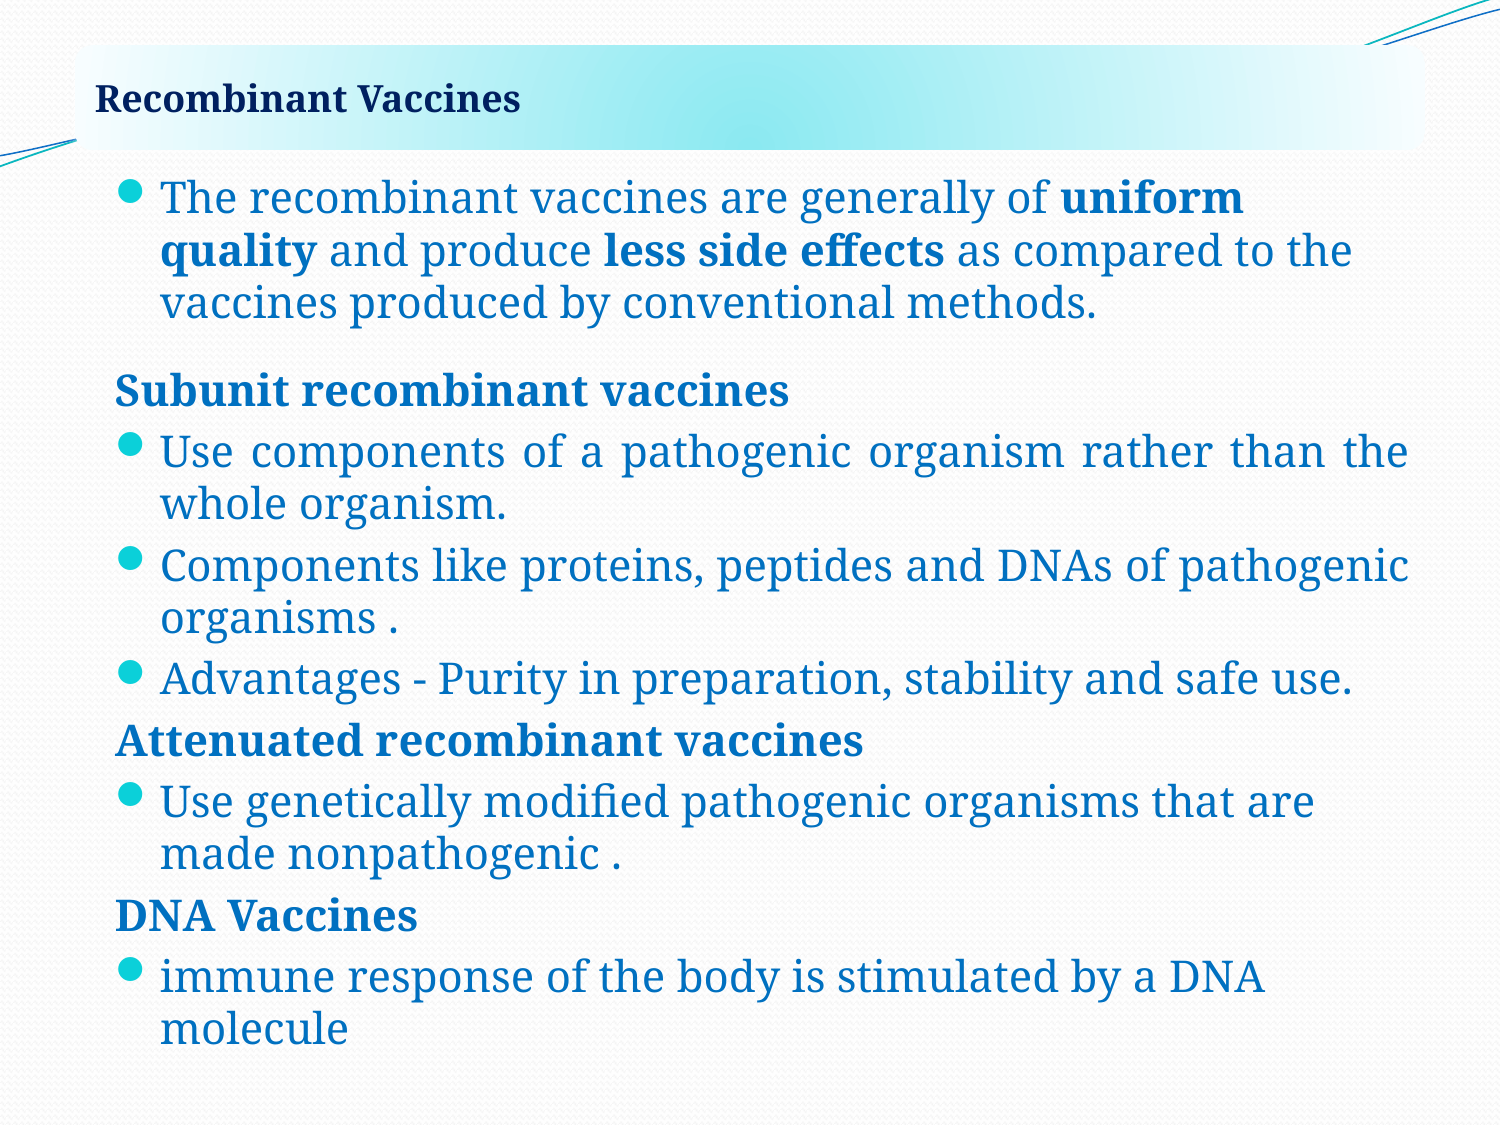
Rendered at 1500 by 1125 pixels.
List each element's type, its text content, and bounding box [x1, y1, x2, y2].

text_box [74, 44, 1426, 151]
list The recombinant vaccines are generally of uniform quality and produce less side effects as compared to the vaccines produced by conventional methods. Subunit recombinant vaccines Use components of a pathogenic organism rather than the whole organism. Components like proteins, peptides and DNAs of pathogenic organisms . Advantages - Purity in preparation, stability and safe use. Attenuated recombinant vaccines Use genetically modified pathogenic organisms that are made nonpathogenic . DNA Vaccines immune response of the body is stimulated by a DNA molecule [99, 162, 1425, 1075]
